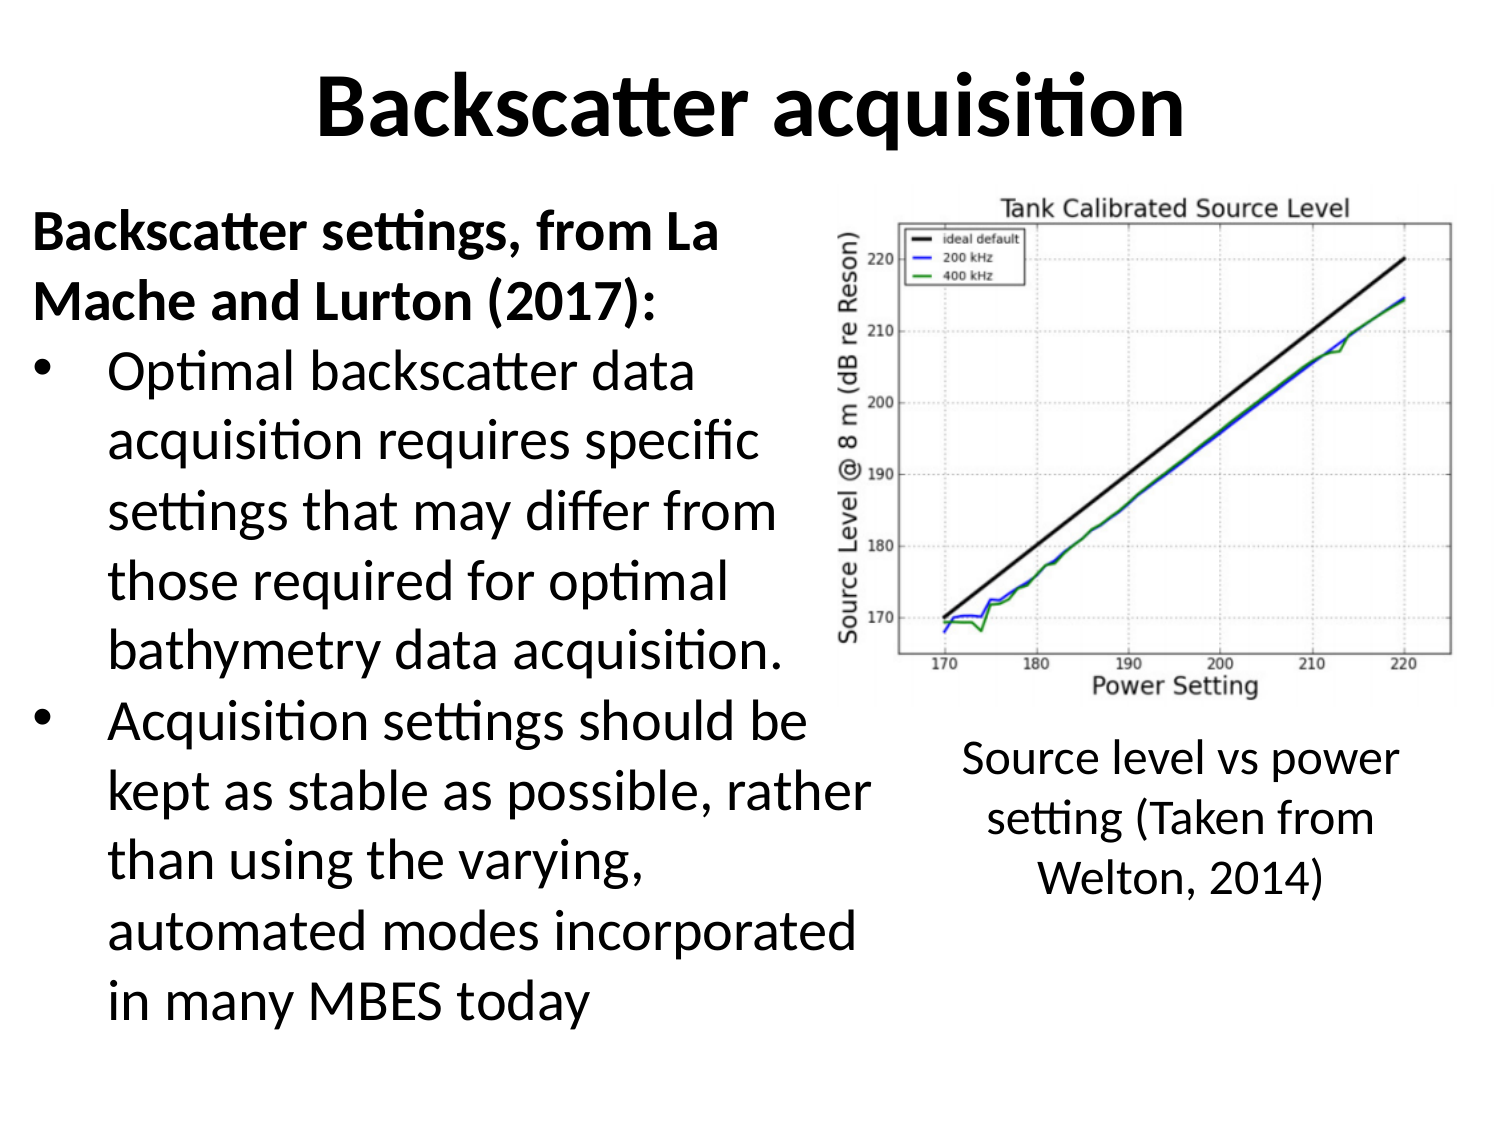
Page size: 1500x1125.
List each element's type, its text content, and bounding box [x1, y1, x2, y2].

text_box Source level vs power setting (Taken from Welton, 2014) [915, 727, 1447, 913]
picture [820, 184, 1500, 718]
title Backscatter acquisition [76, 5, 1427, 184]
text_box Backscatter settings, from La Mache and Lurton (2017): Optimal backscatter data acquisition requires specific settings that may differ from those required for optimal bathymetry data acquisition. Acquisition settings should be kept as stable as possible, rather than using the varying, automated modes incorporated in many MBES today [17, 184, 889, 1039]
